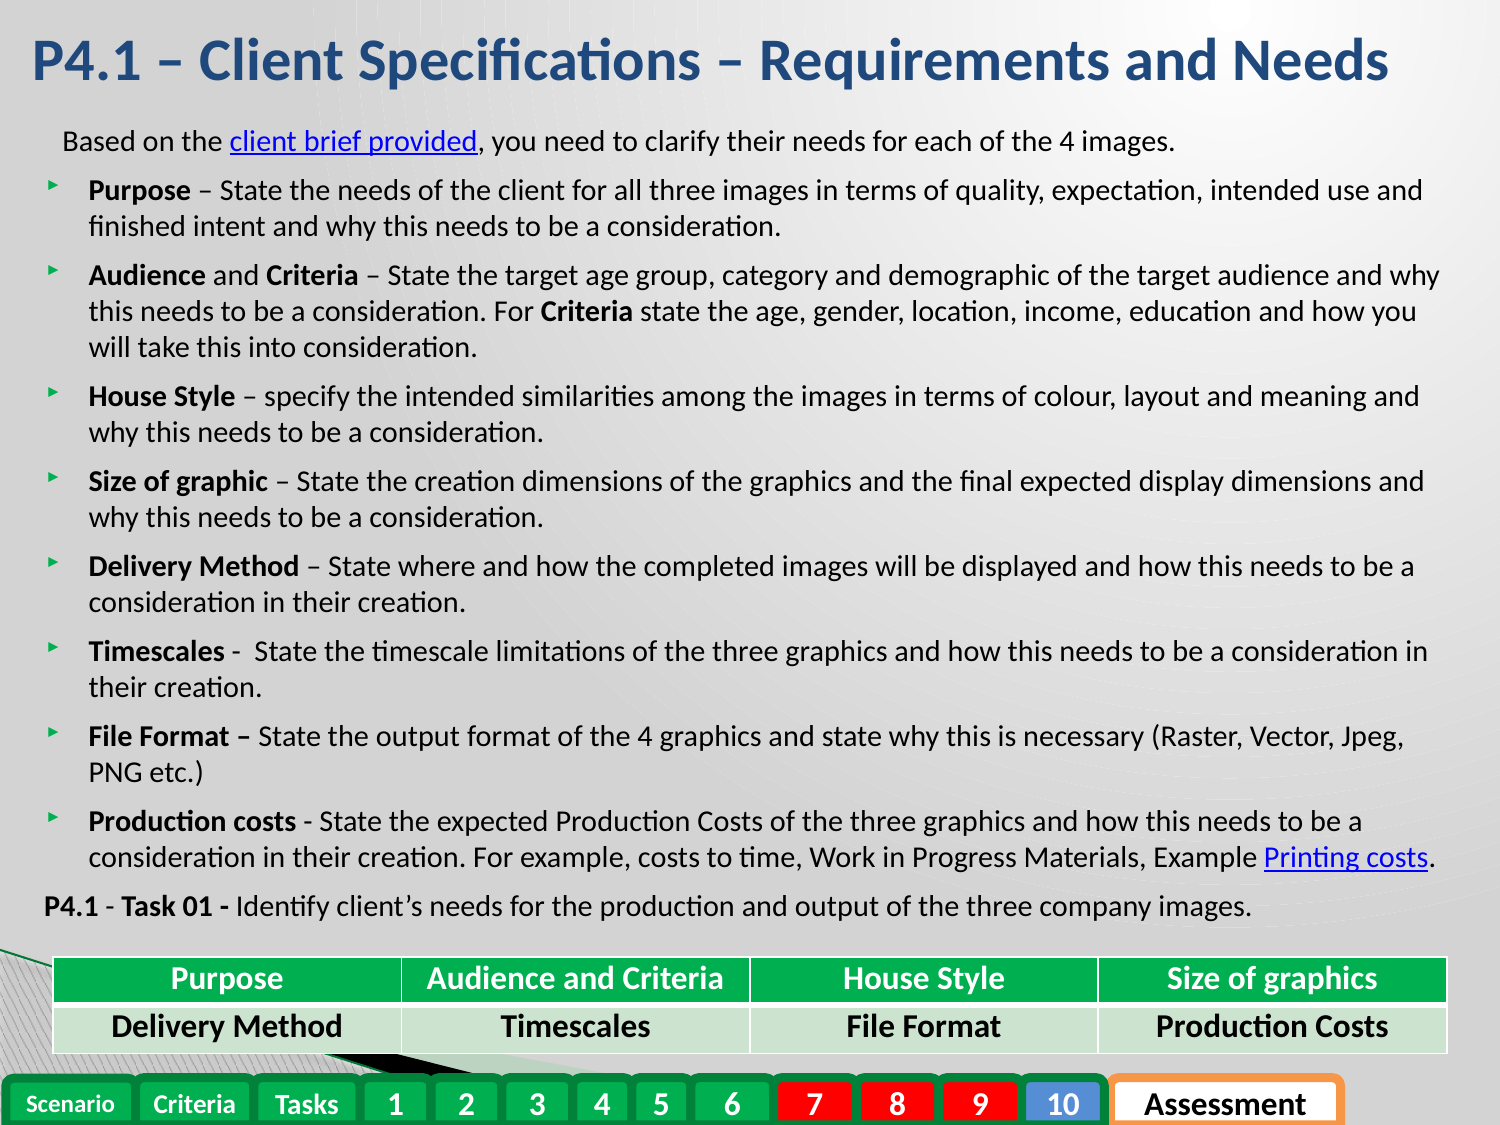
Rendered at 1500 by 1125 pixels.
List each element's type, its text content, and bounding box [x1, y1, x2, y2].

table_cell Timescales [402, 1008, 749, 1053]
list Based on the client brief provided, you need to clarify their needs for each of the 4 images. Purpose – State the needs of the client for all three images in terms of quality, expectation, intended use and finished intent and why this needs to be a consideration. Audience and Criteria – State the target age group, category and demographic of the target audience and why this needs to be a consideration. For Criteria state the age, gender, location, income, education and how you will take this into consideration. House Style – specify the intended similarities among the images in terms of colour, layout and meaning and why this needs to be a consideration. Size of graphic – State the creation dimensions of the graphics and the final expected display dimensions and why this needs to be a consideration. Delivery Method – State where and how the completed images will be displayed and how this needs to be a consideration in their creation. Timescales - State the timescale limitations of the three graphics and how this needs to be a consideration in their creation. File Format – State the output format of the 4 graphics and state why this is necessary (Raster, Vector, Jpeg, PNG etc.) Production costs - State the expected Production Costs of the three graphics and how this needs to be a consideration in their creation. For example, costs to time, Work in Progress Materials, Example Printing costs. P4.1 - Task 01 - Identify client’s needs for the production and output of the three company images. [29, 113, 1459, 988]
table_header House Style [751, 958, 1097, 1002]
table_header Purpose [54, 958, 401, 1002]
table_cell Delivery Method [54, 1008, 401, 1053]
table_cell Production Costs [1099, 1008, 1446, 1053]
title P4.1 – Client Specifications – Requirements and Needs [17, 19, 1489, 94]
table_cell File Format [751, 1008, 1097, 1053]
table_header Audience and Criteria [402, 958, 749, 1002]
table_header Size of graphics [1099, 958, 1446, 1002]
